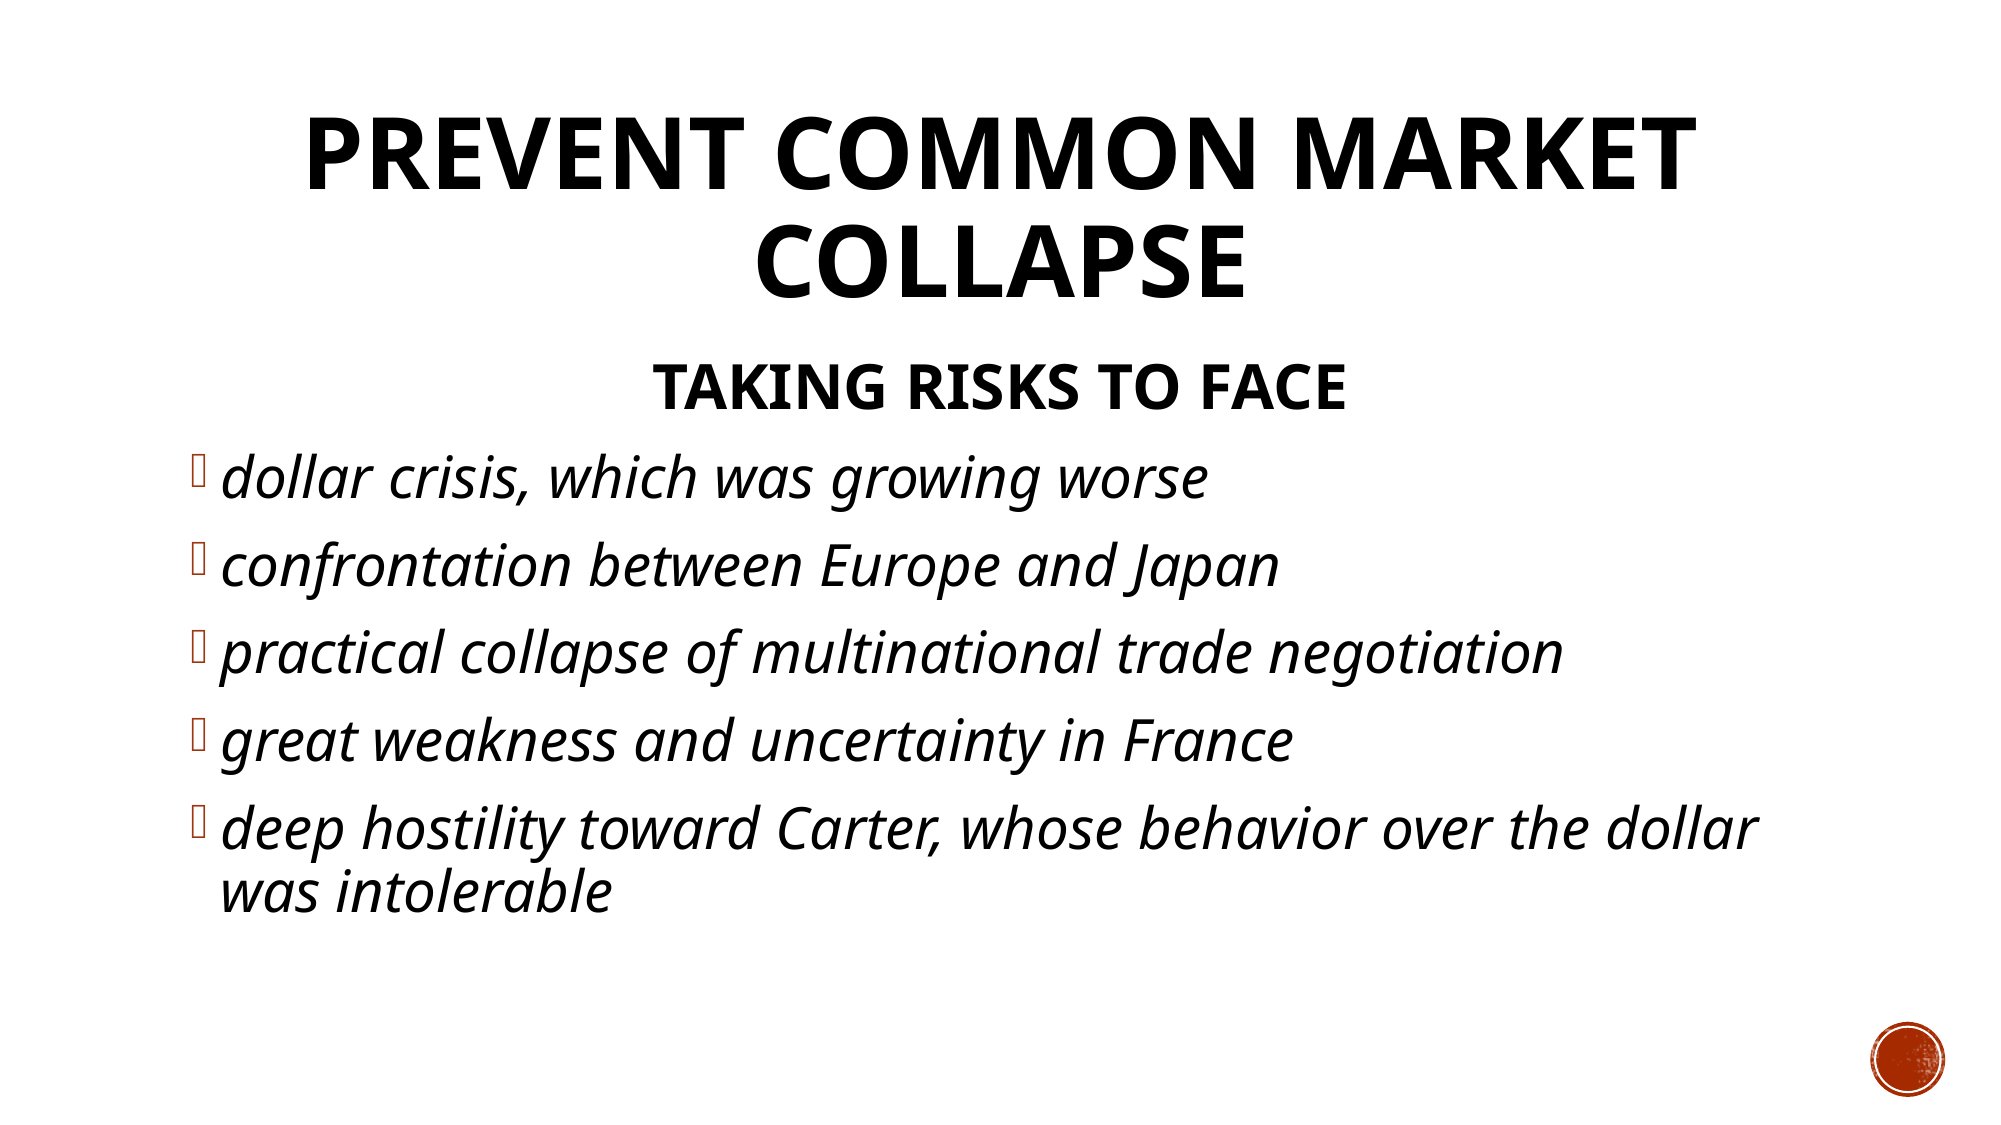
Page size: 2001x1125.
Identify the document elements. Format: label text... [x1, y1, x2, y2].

list TAKING RISKS TO FACE dollar crisis, which was growing worse confrontation between Europe and Japan practical collapse of multinational trade negotiation great weakness and uncertainty in France deep hostility toward Carter, whose behavior over the dollar was intolerable [175, 348, 1826, 1013]
title PREVENT COMMON MARKET COLLAPSE [175, 79, 1826, 344]
